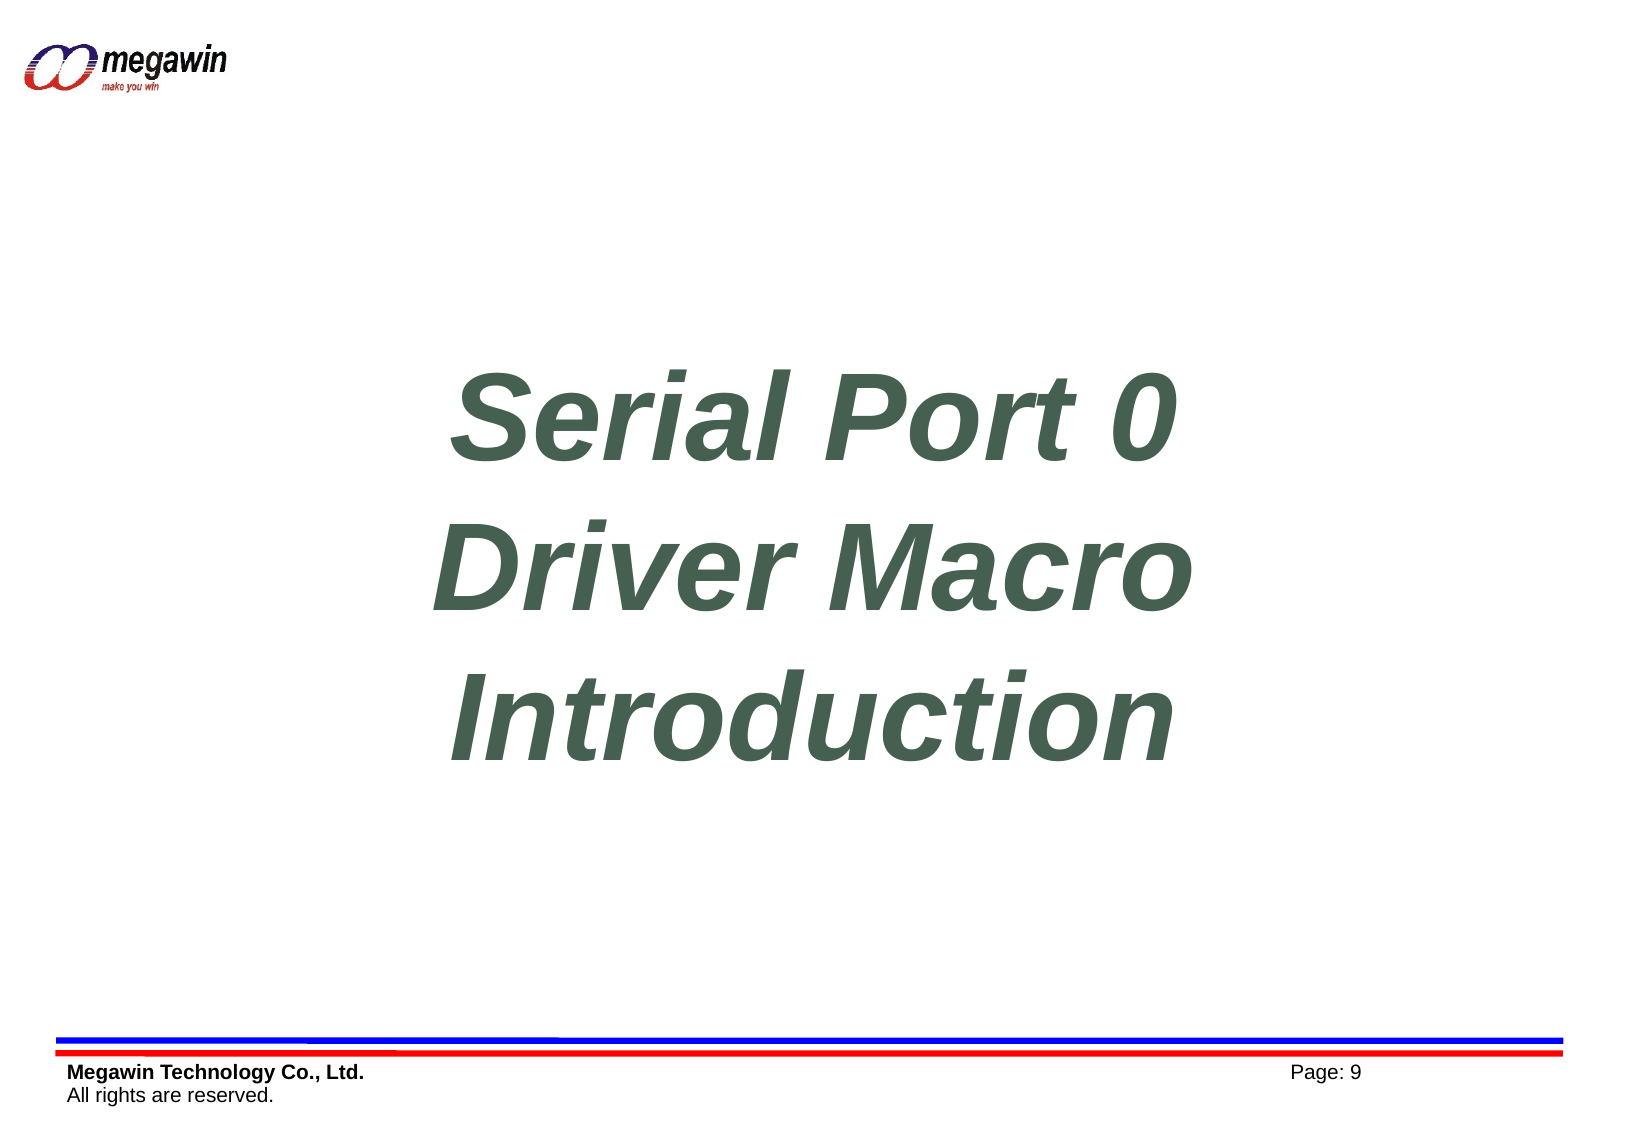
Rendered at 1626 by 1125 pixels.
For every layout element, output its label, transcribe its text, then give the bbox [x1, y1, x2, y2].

picture [19, 37, 231, 97]
title Serial Port 0 Driver Macro Introduction [82, 139, 1546, 981]
